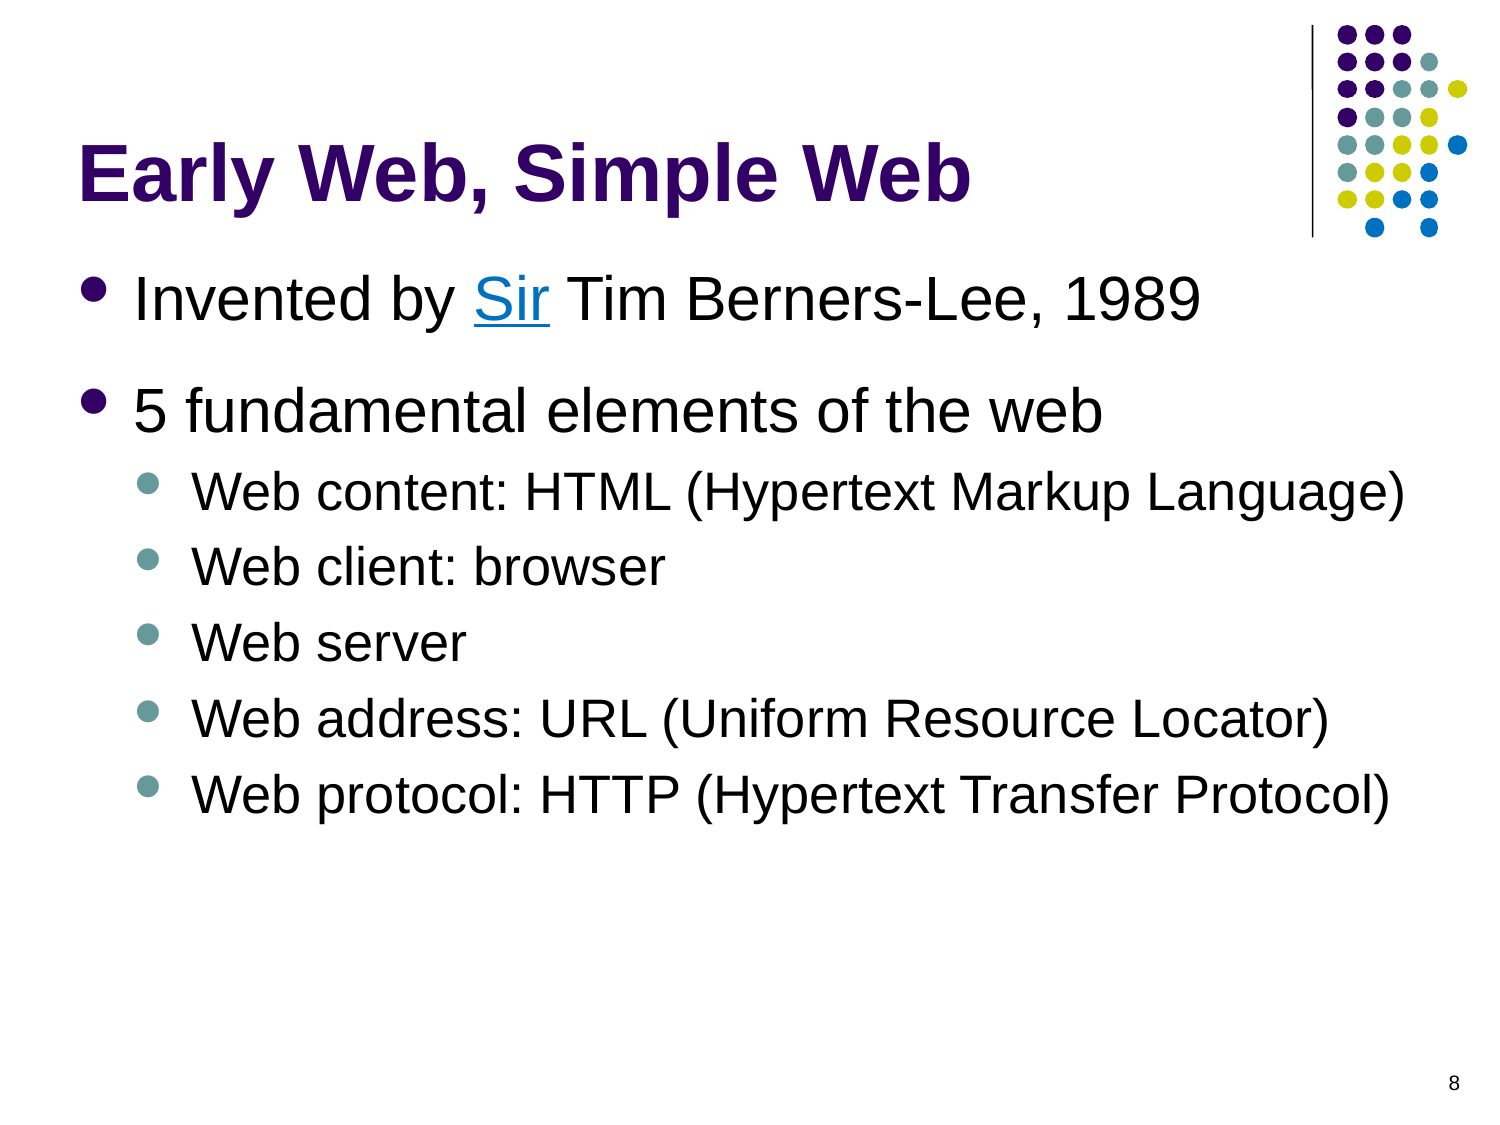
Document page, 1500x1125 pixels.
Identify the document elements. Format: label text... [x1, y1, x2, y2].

title Early Web, Simple Web [62, 62, 1313, 226]
slide_number 8 [1124, 1062, 1476, 1125]
list Invented by Sir Tim Berners-Lee, 1989 5 fundamental elements of the web Web content: HTML (Hypertext Markup Language) Web client: browser Web server Web address: URL (Uniform Resource Locator) Web protocol: HTTP (Hypertext Transfer Protocol) [62, 249, 1438, 1051]
